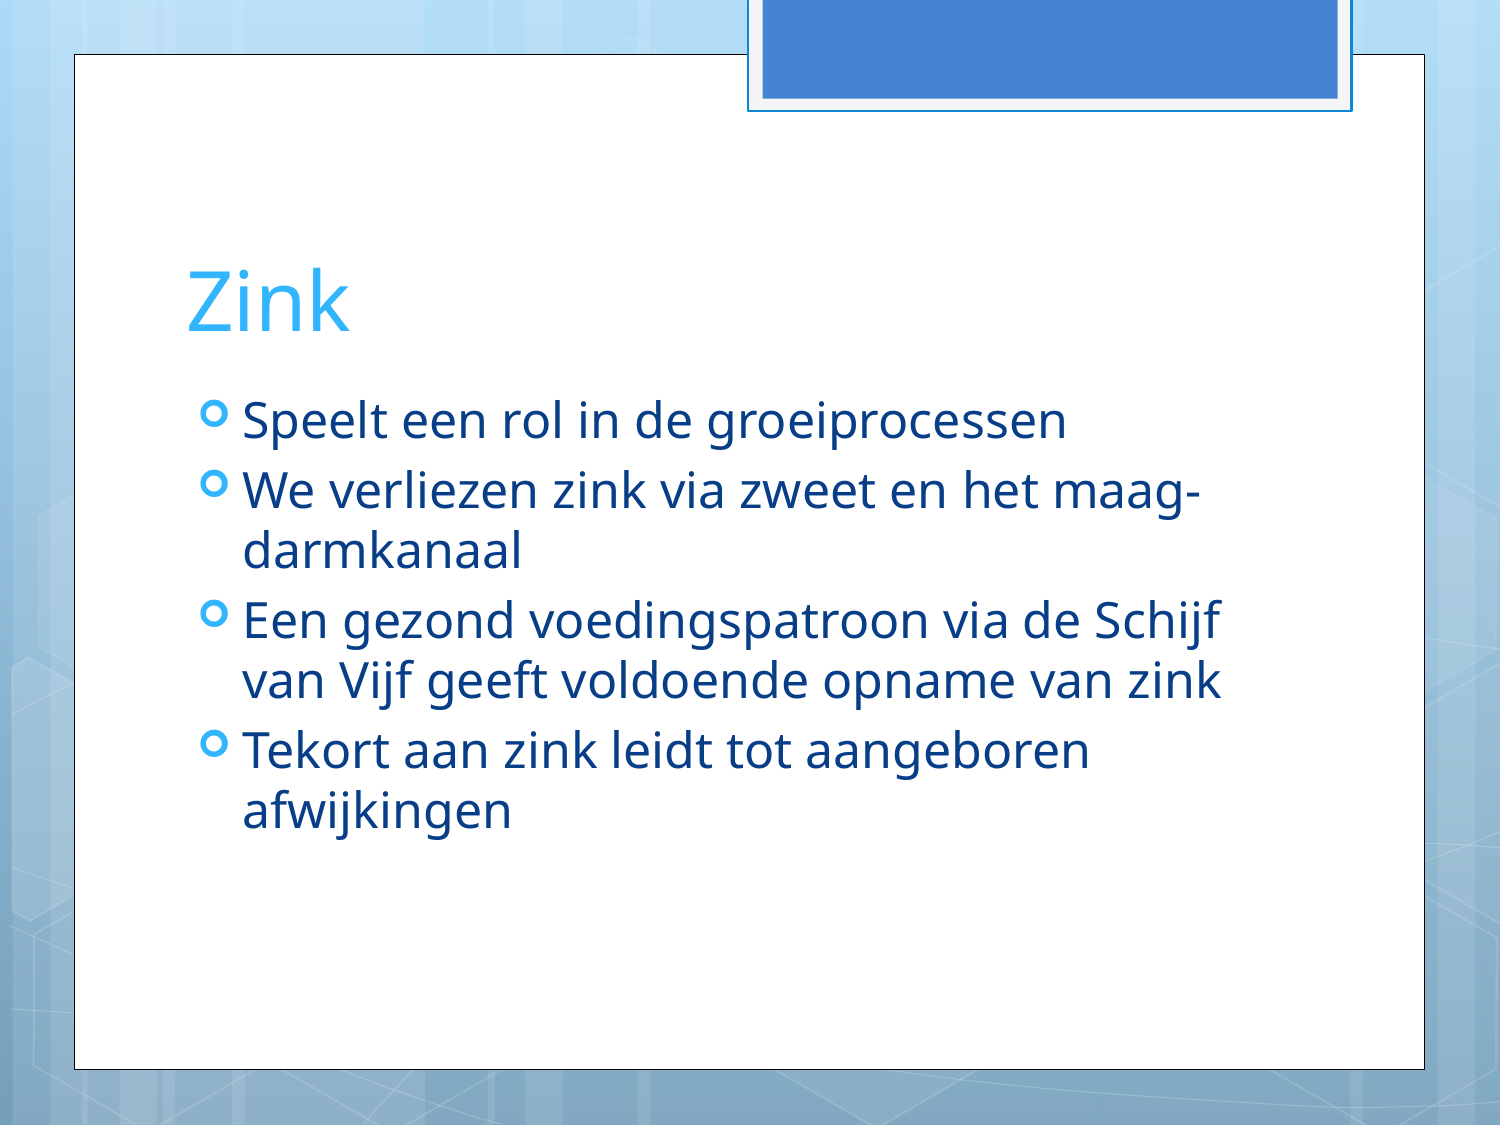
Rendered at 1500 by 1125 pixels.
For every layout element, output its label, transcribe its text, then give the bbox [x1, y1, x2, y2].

list Speelt een rol in de groeiprocessen We verliezen zink via zweet en het maag-darmkanaal Een gezond voedingspatroon via de Schijf van Vijf geeft voldoende opname van zink Tekort aan zink leidt tot aangeboren afwijkingen [171, 381, 1283, 957]
title Zink [171, 168, 1324, 357]
